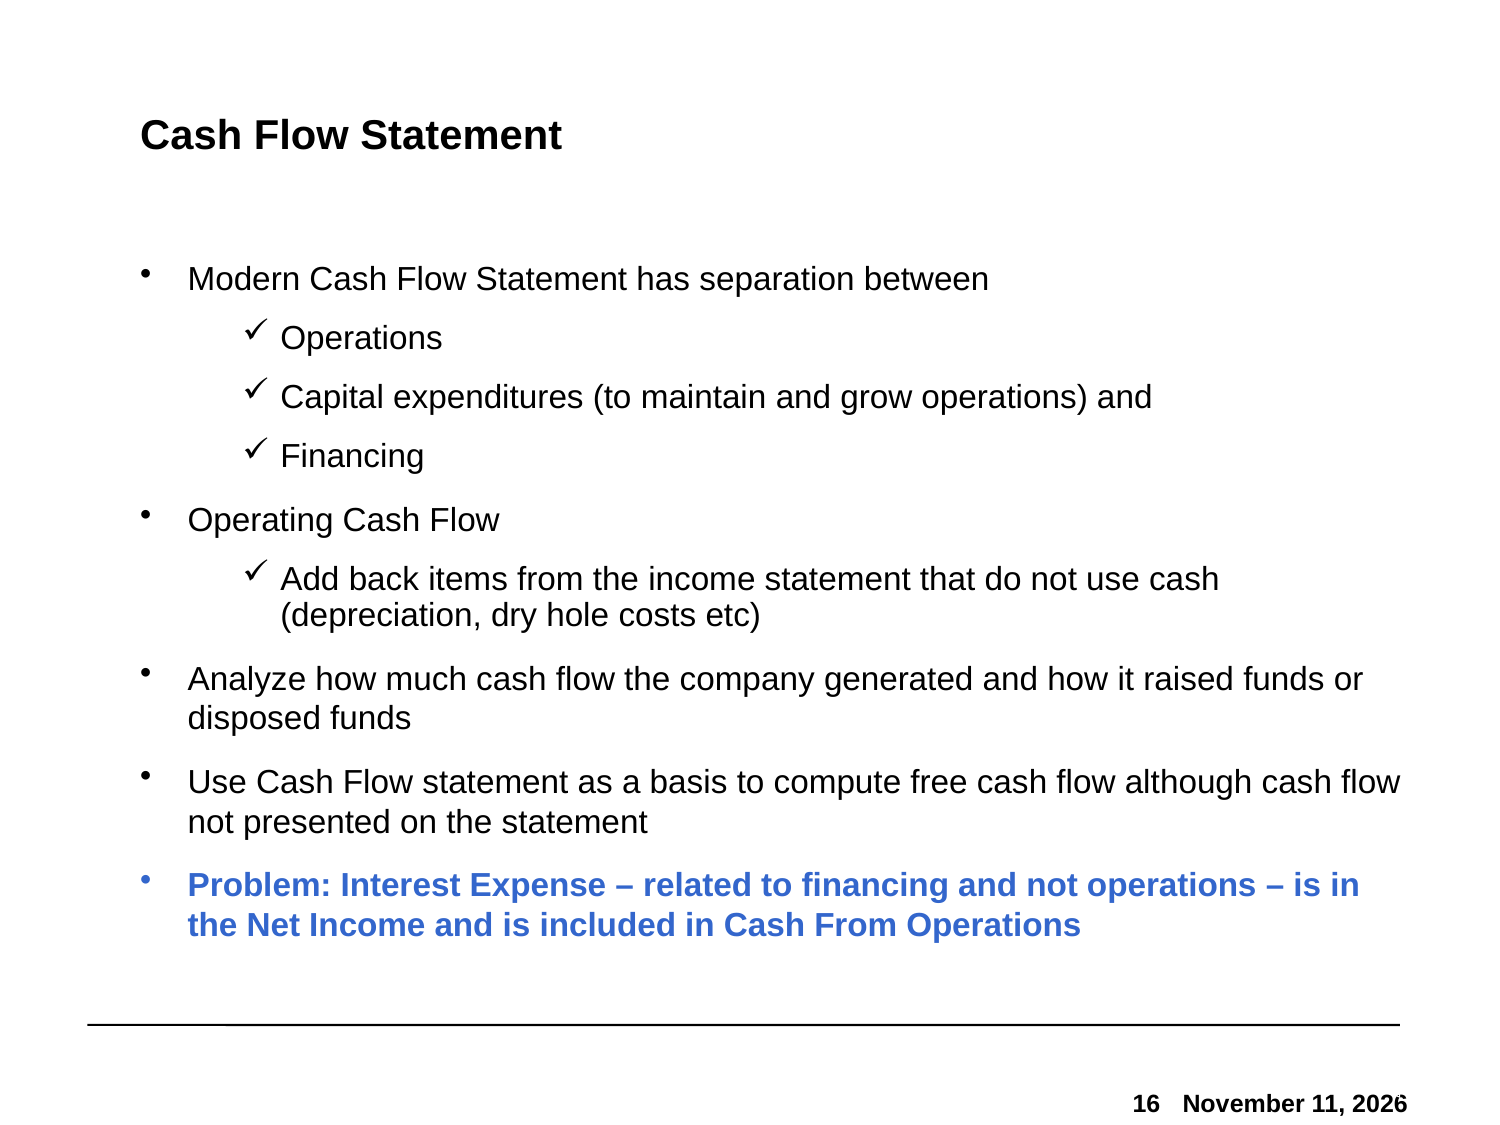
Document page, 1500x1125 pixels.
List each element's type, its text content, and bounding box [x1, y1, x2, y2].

title Cash Flow Statement [124, 99, 1401, 226]
list Modern Cash Flow Statement has separation between Operations Capital expenditures (to maintain and grow operations) and Financing Operating Cash Flow Add back items from the income statement that do not use cash (depreciation, dry hole costs etc) Analyze how much cash flow the company generated and how it raised funds or disposed funds Use Cash Flow statement as a basis to compute free cash flow although cash flow not presented on the statement Problem: Interest Expense – related to financing and not operations – is in the Net Income and is included in Cash From Operations [124, 249, 1426, 1013]
